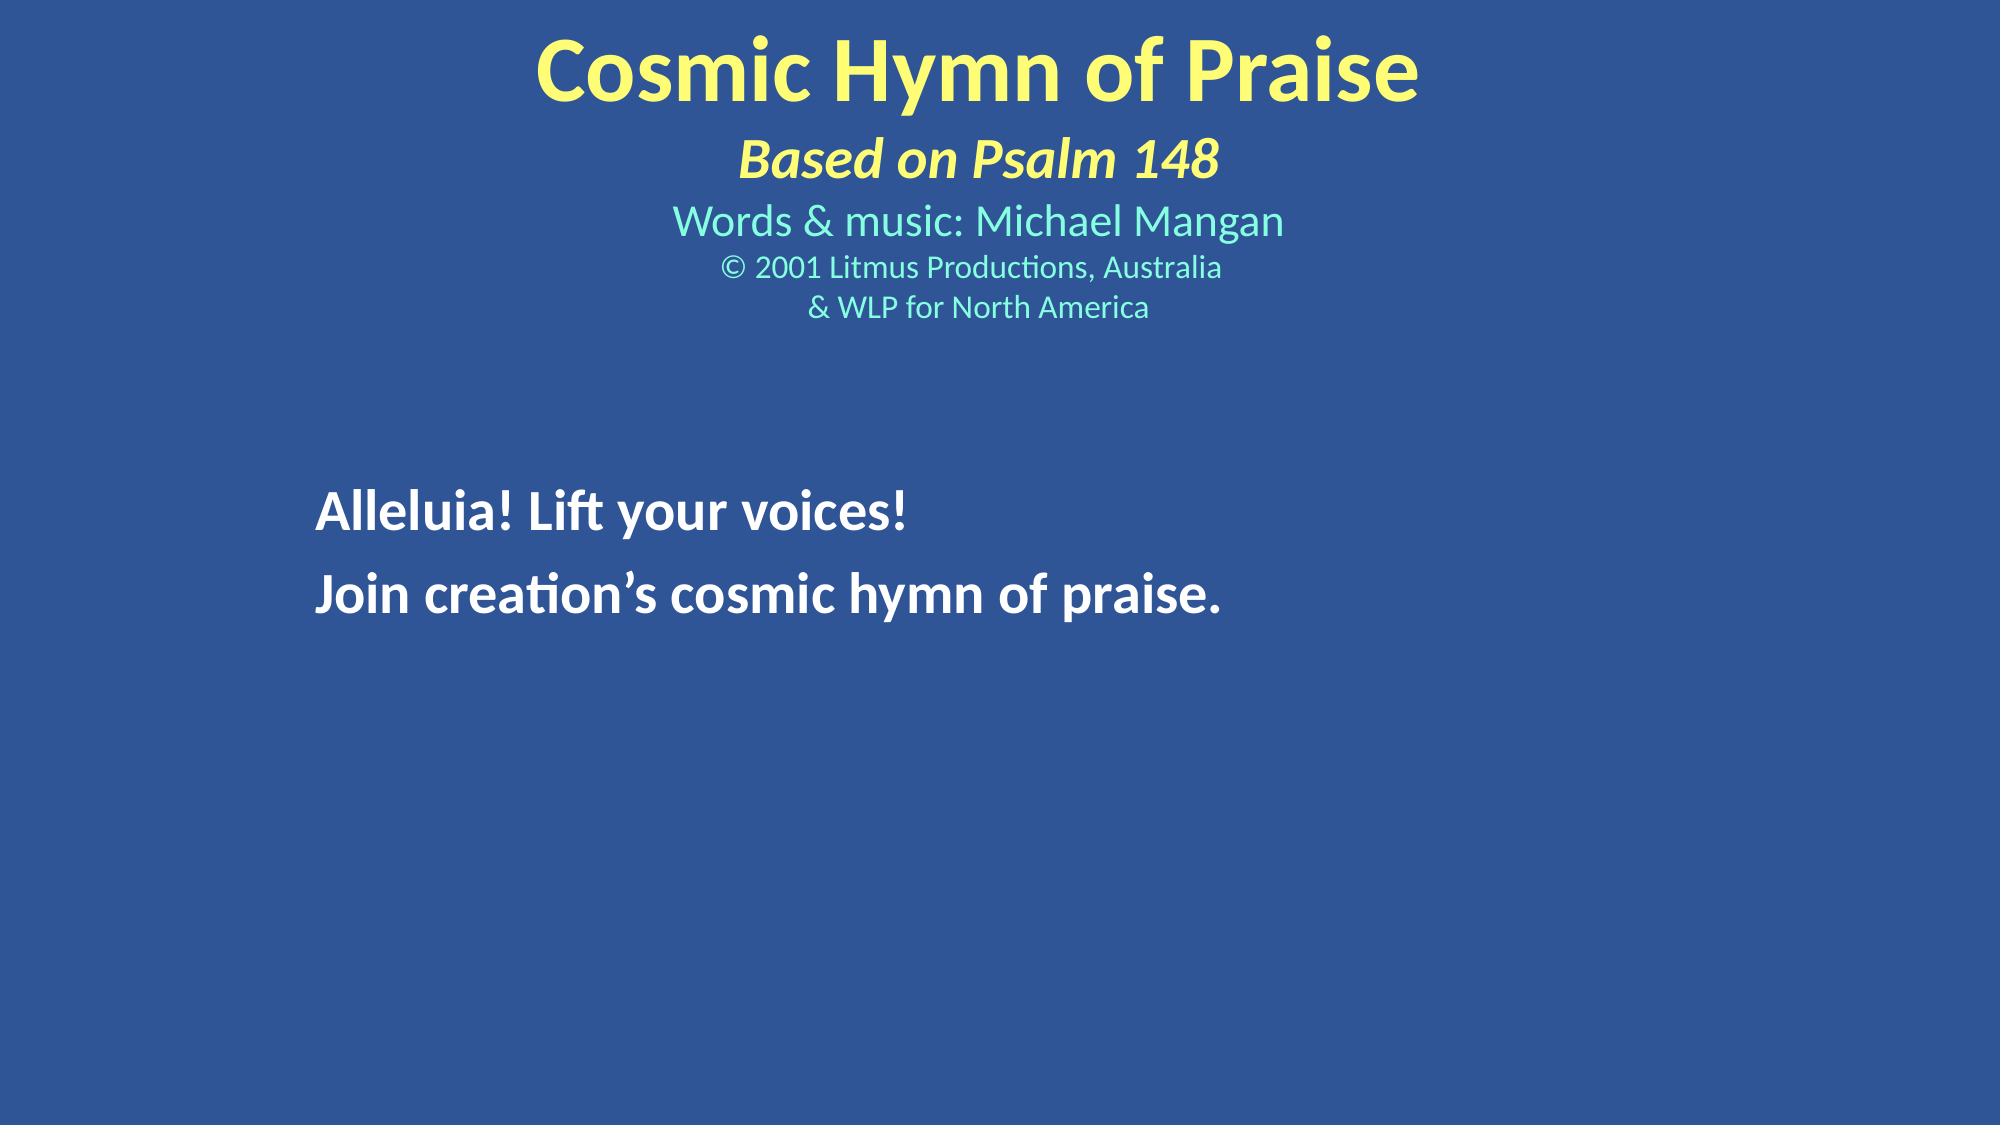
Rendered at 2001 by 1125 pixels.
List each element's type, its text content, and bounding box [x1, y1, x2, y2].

list Alleluia! Lift your voices! Join creation’s cosmic hymn of praise. [300, 472, 1700, 653]
text_box Cosmic Hymn of Praise Based on Psalm 148 Words & music: Michael Mangan © 2001 Litmus Productions, Australia & WLP for North America [291, 7, 1667, 327]
